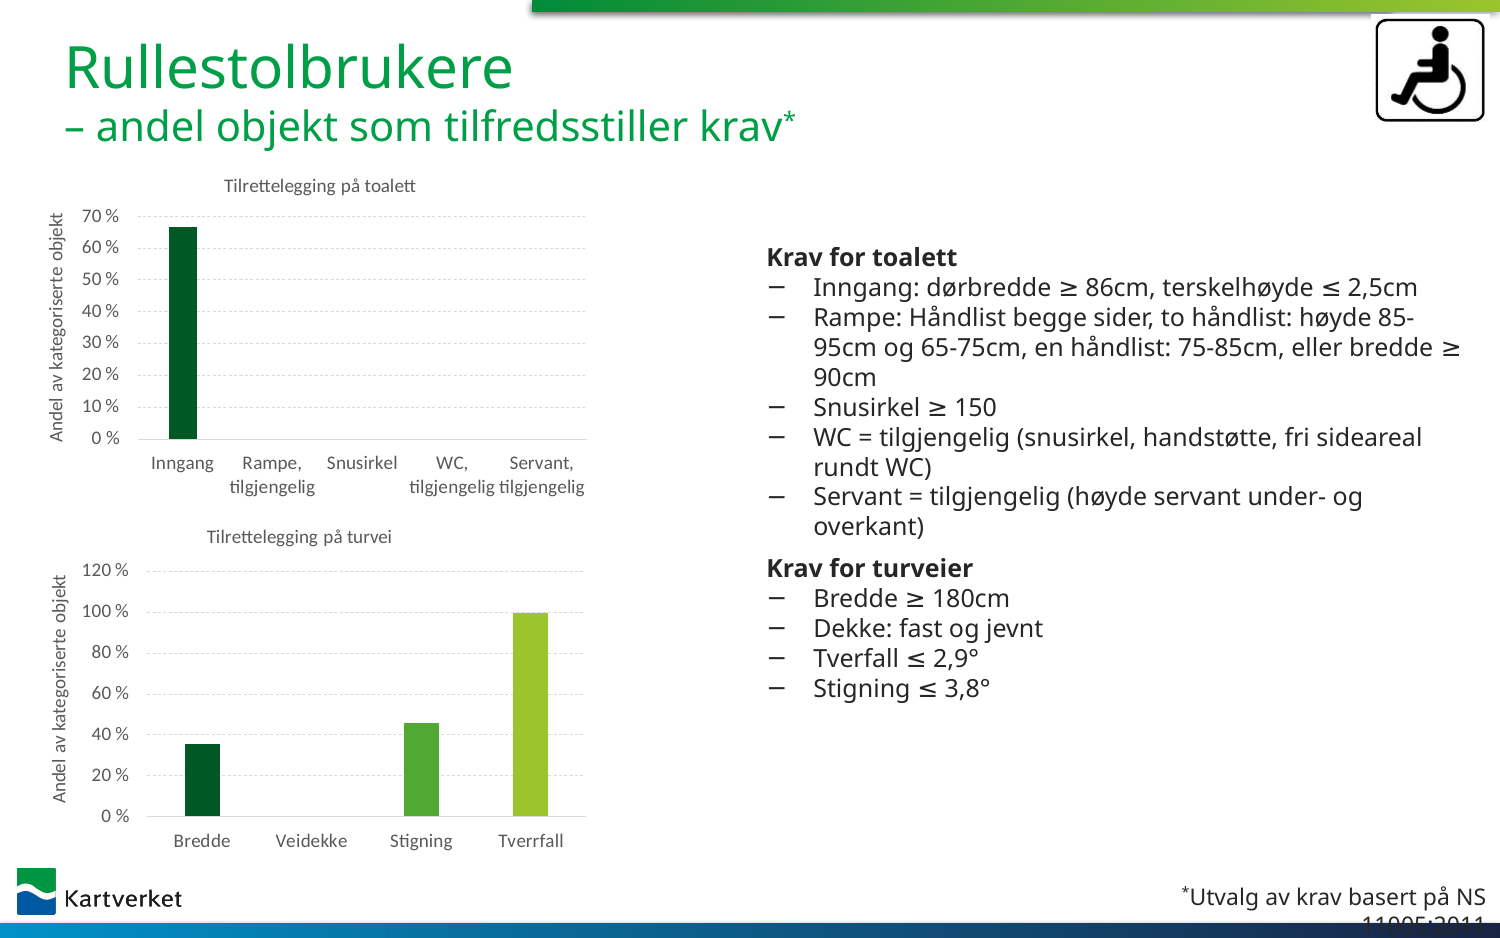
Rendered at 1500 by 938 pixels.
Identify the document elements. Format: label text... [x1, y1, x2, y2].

picture [1371, 13, 1491, 127]
text_box Krav for turveier Bredde ≥ 180cm Dekke: fast og jevnt Tverfall ≤ 2,9° Stigning ≤ 3,8° [751, 545, 1483, 710]
text_box Rullestolbrukere – andel objekt som tilfredsstiller krav* [49, 14, 1431, 158]
text_box Krav for toalett Inngang: dørbredde ≥ 86cm, terskelhøyde ≤ 2,5cm Rampe: Håndlist begge sider, to håndlist: høyde 85-95cm og 65-75cm, en håndlist: 75-85cm, eller bredde ≥ 90cm Snusirkel ≥ 150 WC = tilgjengelig (snusirkel, handstøtte, fri sideareal rundt WC) Servant = tilgjengelig (høyde servant under- og overkant) [751, 234, 1483, 545]
text_box *Utvalg av krav basert på NS 11005:2011 [1068, 873, 1500, 938]
picture [41, 520, 597, 859]
picture [41, 166, 598, 505]
